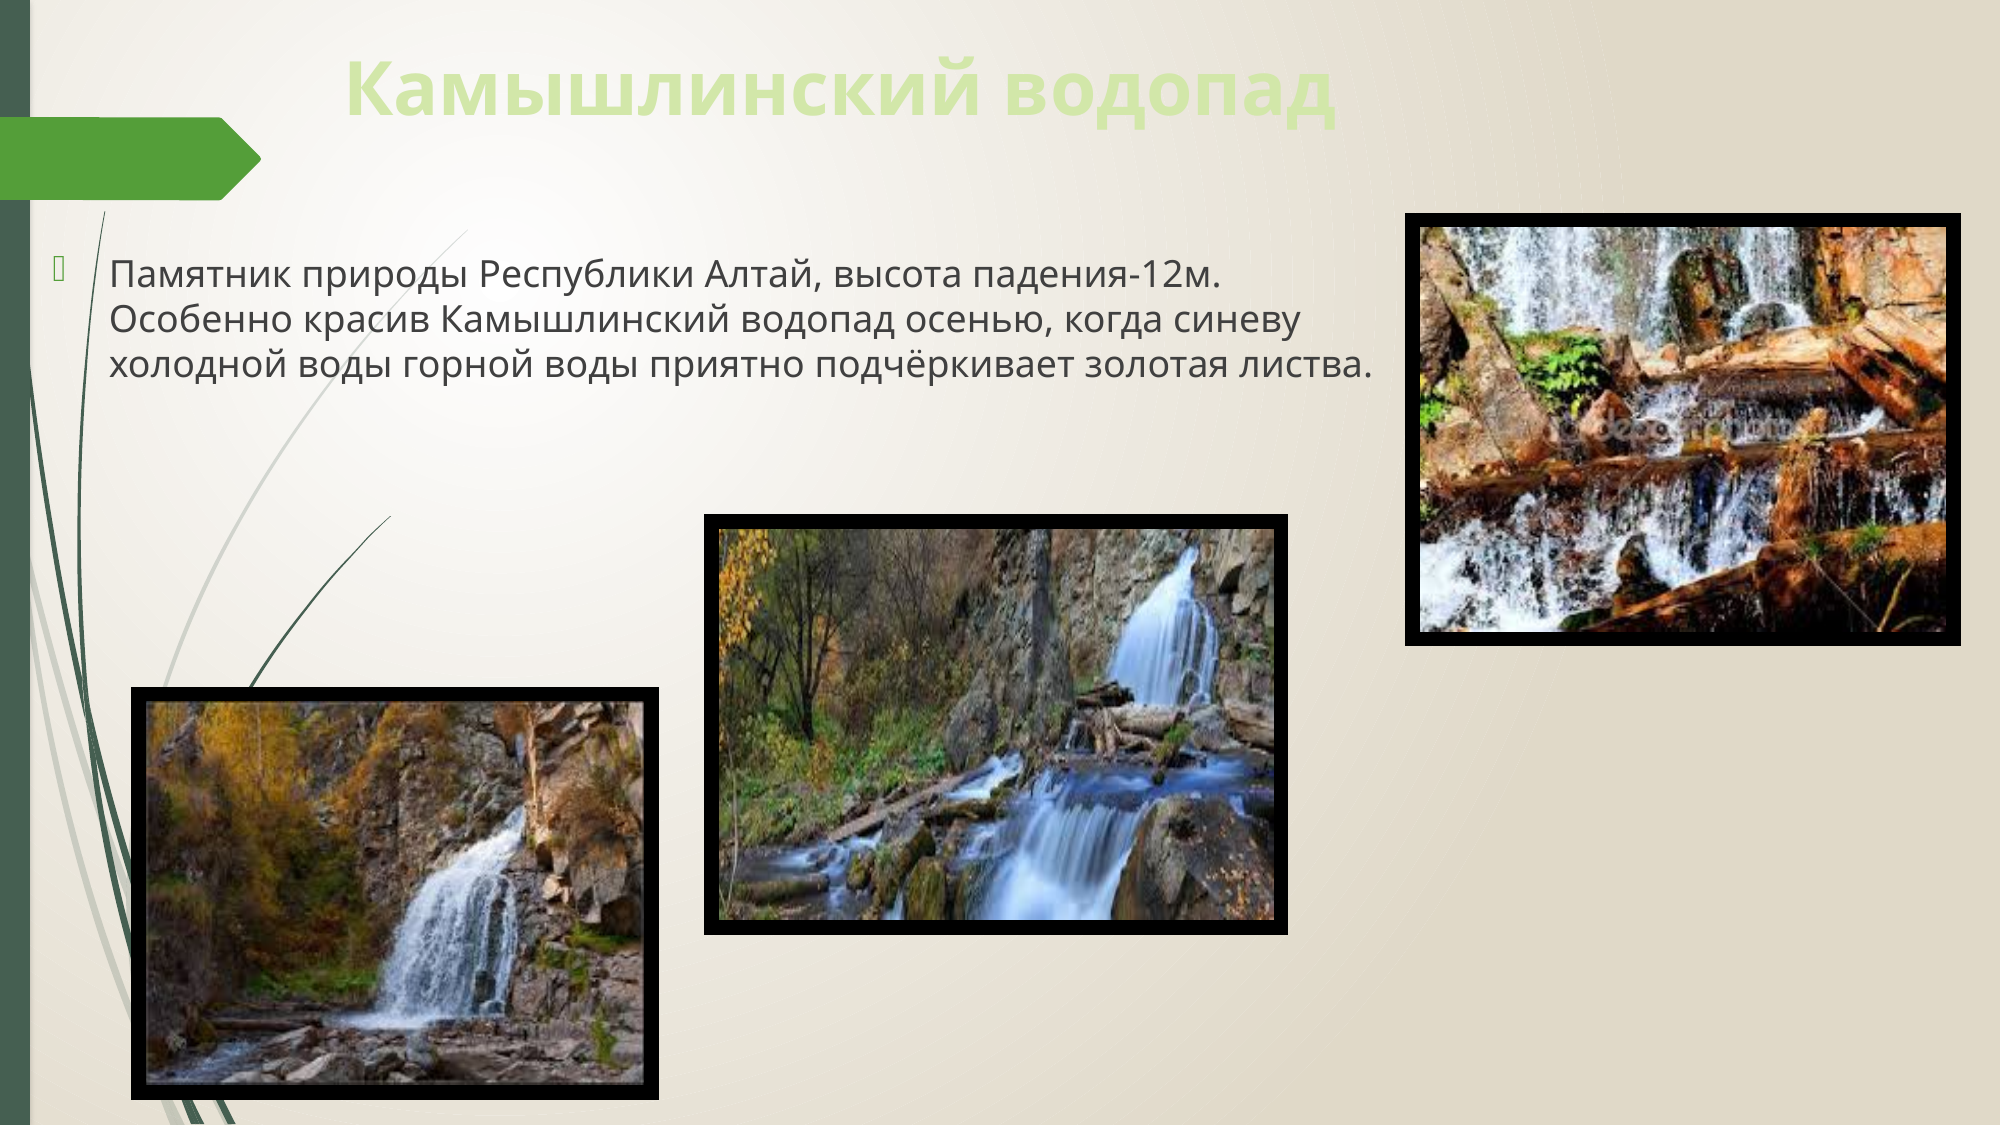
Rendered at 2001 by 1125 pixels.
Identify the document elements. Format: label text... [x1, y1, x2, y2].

title Камышлинский водопад [328, 32, 1791, 242]
list Памятник природы Республики Алтай, высота падения-12м. Особенно красив Камышлинский водопад осенью, когда синеву холодной воды горной воды приятно подчёркивает золотая листва. [37, 242, 1405, 529]
picture [718, 528, 1274, 921]
picture [1419, 226, 1947, 632]
picture [145, 700, 645, 1086]
